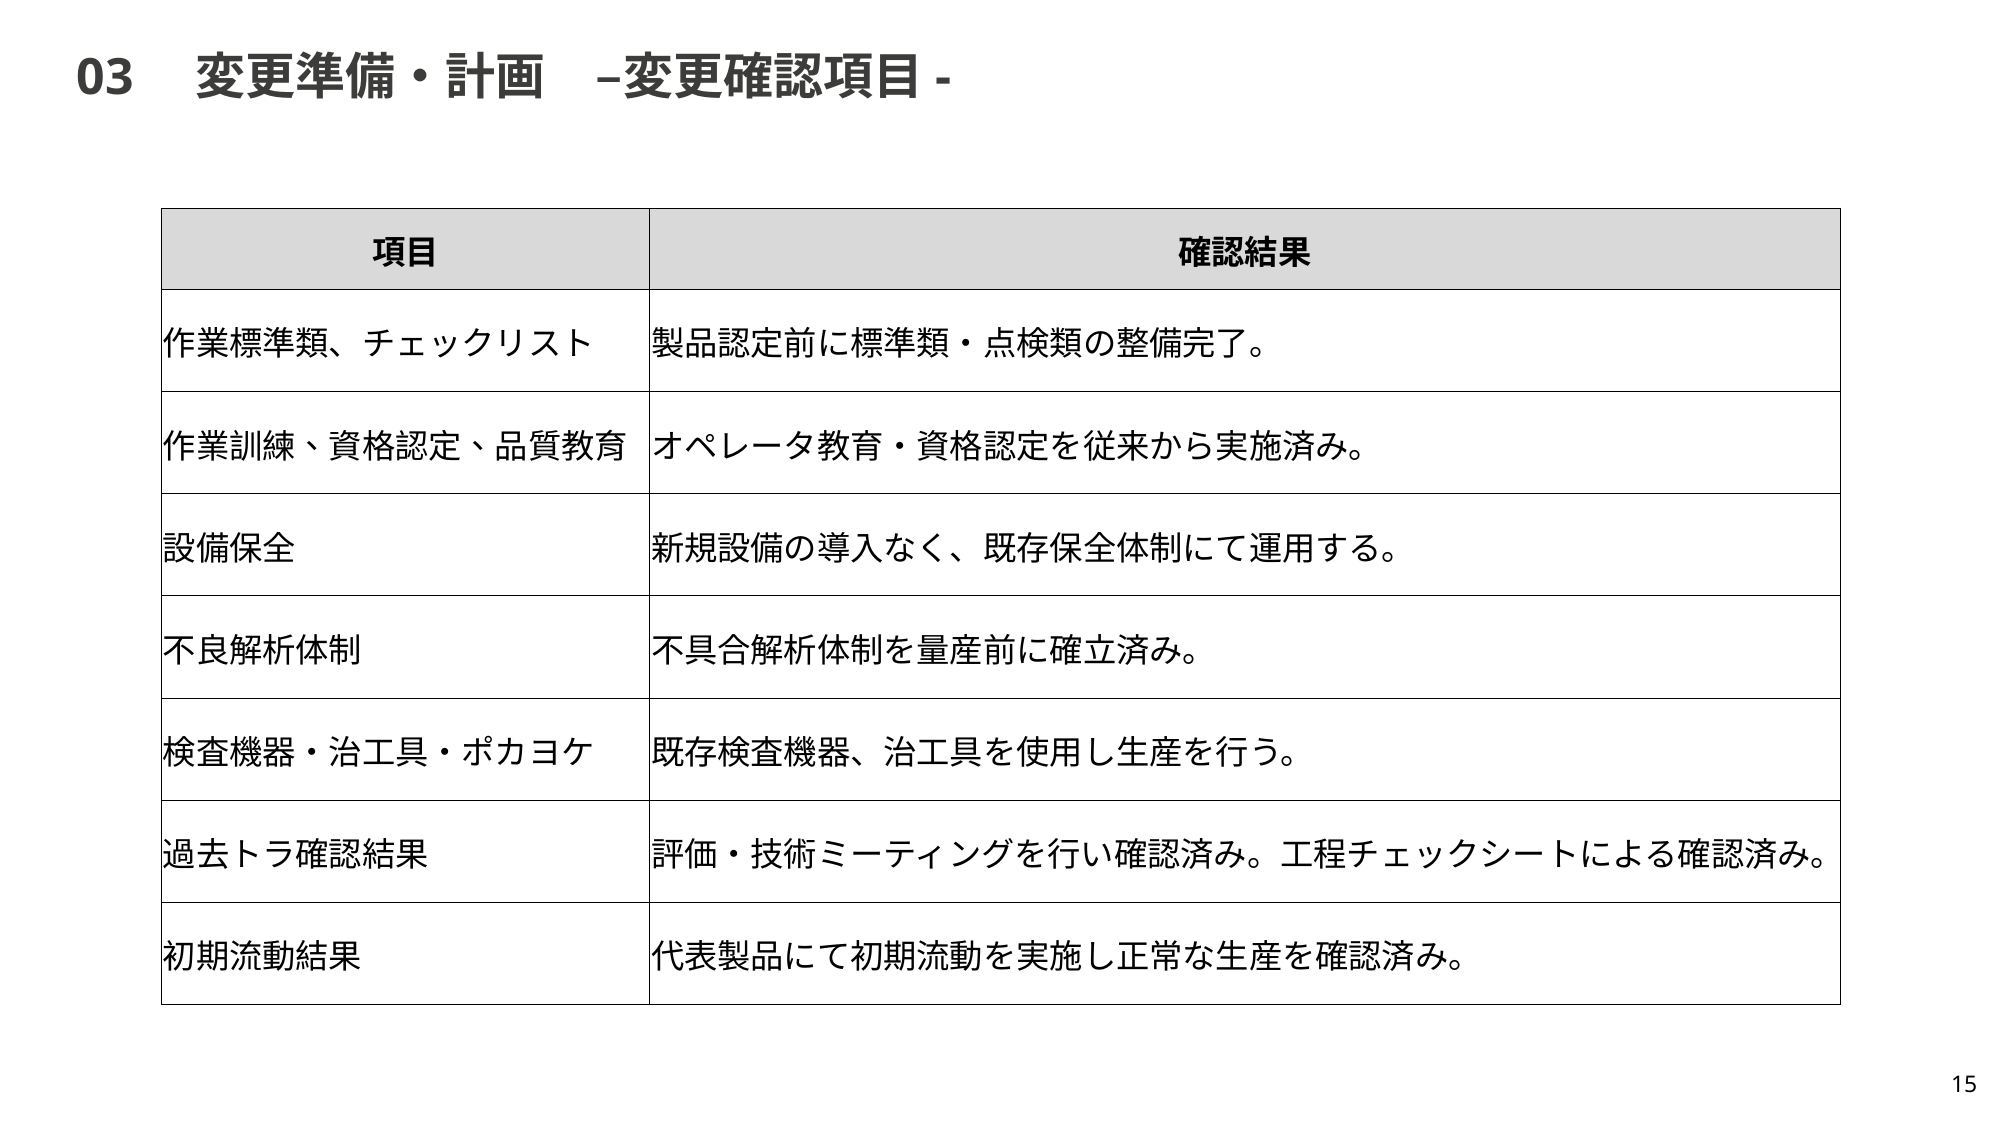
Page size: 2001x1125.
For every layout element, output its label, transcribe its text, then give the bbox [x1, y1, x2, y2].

table_cell 設備保全 [162, 494, 649, 595]
table_cell 作業標準類、チェックリスト [162, 290, 649, 391]
table_cell 不具合解析体制を量産前に確立済み。 [650, 596, 1840, 698]
table_cell 初期流動結果 [162, 903, 649, 1004]
table_cell 製品認定前に標準類・点検類の整備完了。 [650, 290, 1840, 391]
table_cell 不良解析体制 [162, 596, 649, 698]
table_cell オペレータ教育・資格認定を従来から実施済み。 [650, 392, 1840, 493]
table_cell 過去トラ確認結果 [162, 801, 649, 902]
table_cell 新規設備の導入なく、既存保全体制にて運用する。 [650, 494, 1840, 595]
table_header 確認結果 [650, 209, 1840, 289]
table_cell 評価・技術ミーティングを行い確認済み。工程チェックシートによる確認済み。 [650, 801, 1840, 902]
table_header 項目 [162, 209, 649, 289]
title 03 変更準備・計画 –変更確認項目- [0, 0, 1877, 123]
table_cell 検査機器・治工具・ポカヨケ [162, 699, 649, 800]
table_cell 作業訓練、資格認定、品質教育 [162, 392, 649, 493]
table_cell 代表製品にて初期流動を実施し正常な生産を確認済み。 [650, 903, 1840, 1004]
table_cell 既存検査機器、治工具を使用し生産を行う。 [650, 699, 1840, 800]
